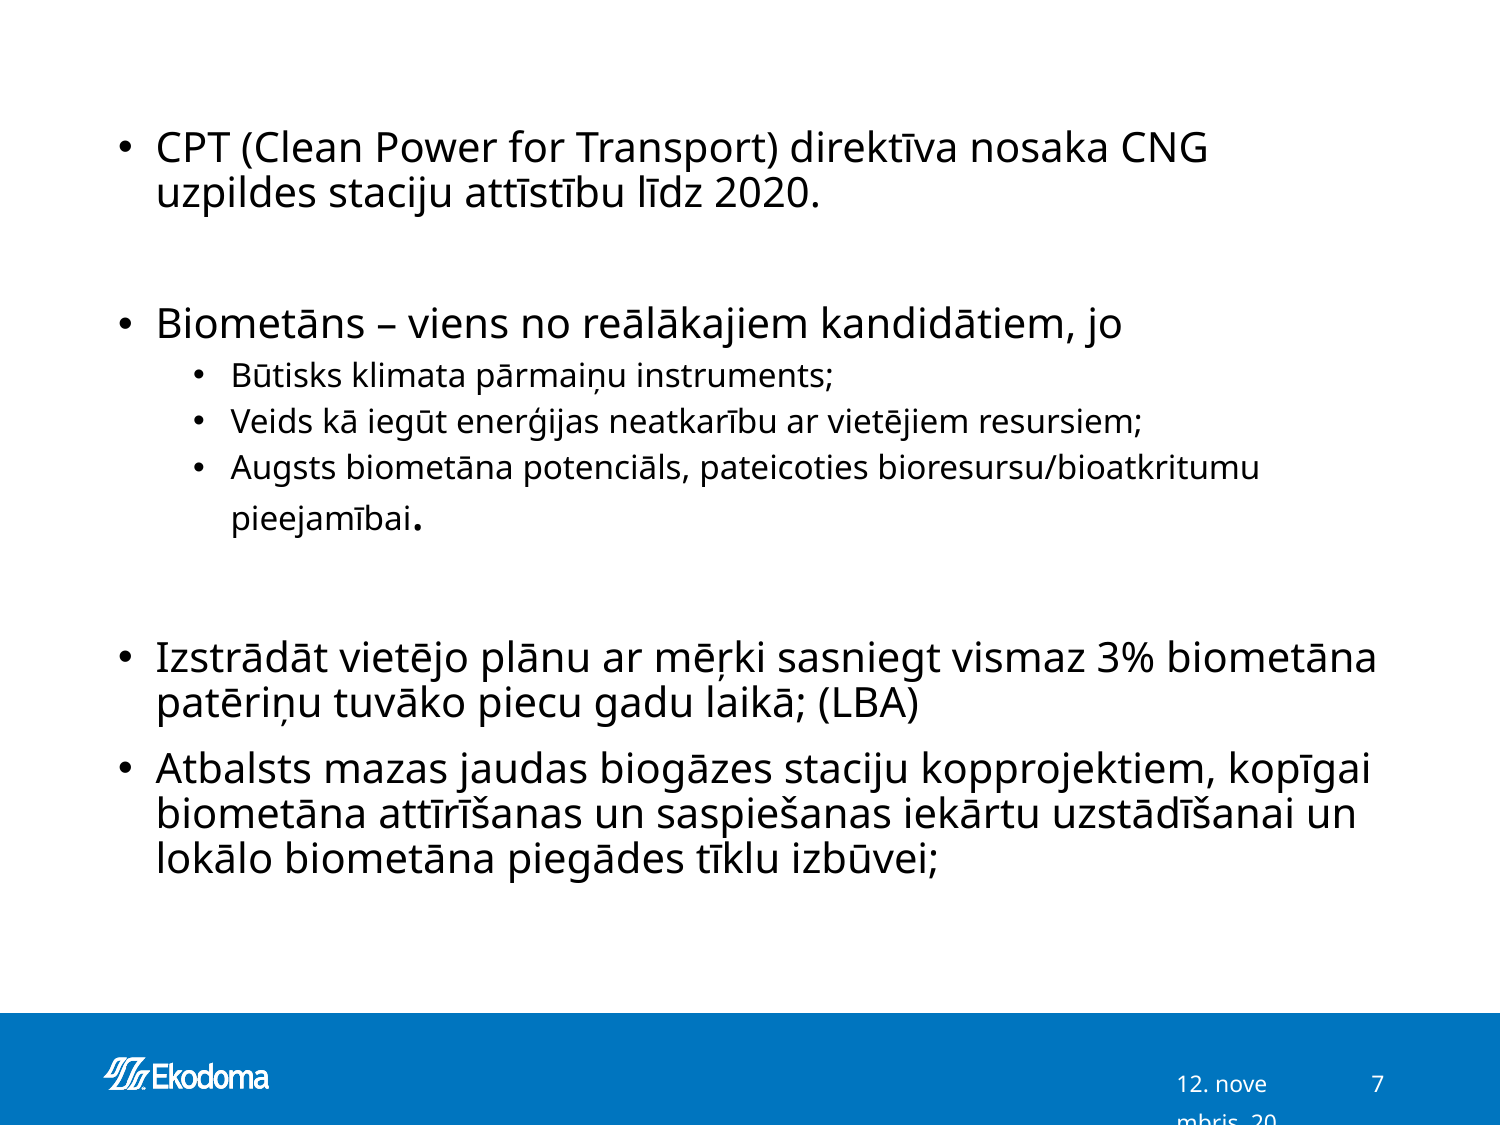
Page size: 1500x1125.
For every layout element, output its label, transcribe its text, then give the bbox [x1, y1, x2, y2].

slide_number 7 [1304, 1046, 1400, 1107]
picture [103, 1057, 269, 1090]
list CPT (Clean Power for Transport) direktīva nosaka CNG uzpildes staciju attīstību līdz 2020. Biometāns – viens no reālākajiem kandidātiem, jo Būtisks klimata pārmaiņu instruments; Veids kā iegūt enerģijas neatkarību ar vietējiem resursiem; Augsts biometāna potenciāls, pateicoties bioresursu/bioatkritumu pieejamībai. Izstrādāt vietējo plānu ar mēŗki sasniegt vismaz 3% biometāna patēriņu tuvāko piecu gadu laikā; (LBA) Atbalsts mazas jaudas biogāzes staciju kopprojektiem, kopīgai biometāna attīrīšanas un saspiešanas iekārtu uzstādīšanai un lokālo biometāna piegādes tīklu izbūvei; [103, 118, 1397, 978]
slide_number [1161, 1046, 1295, 1107]
